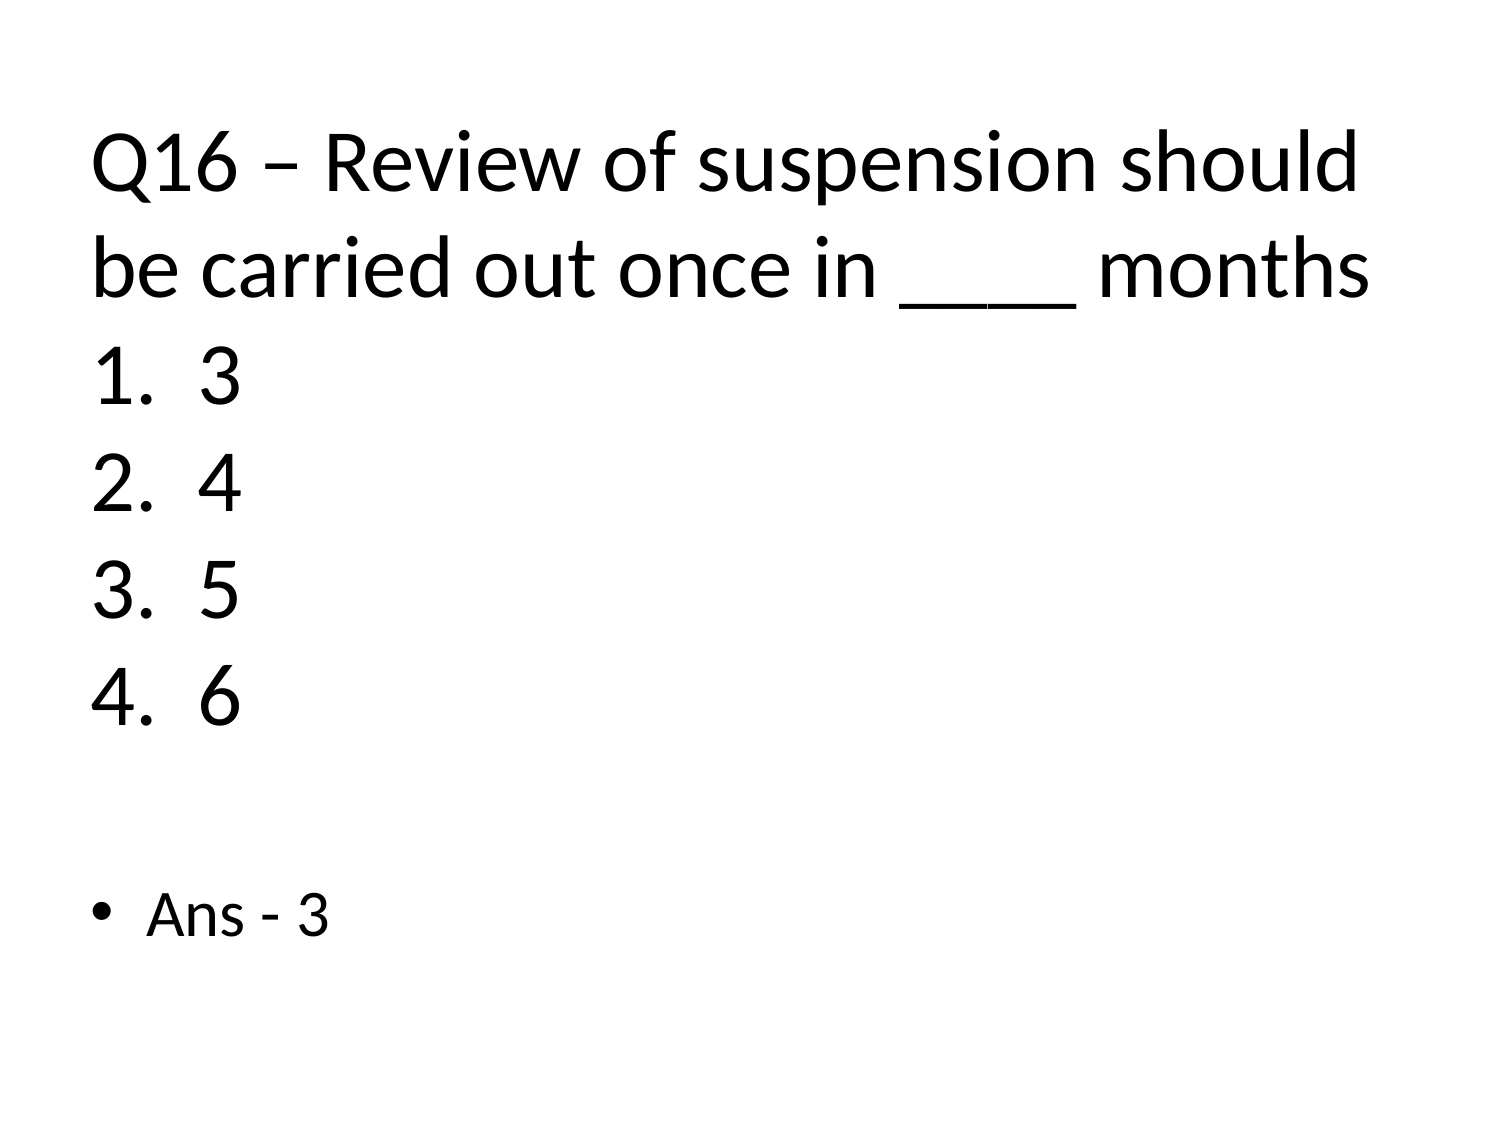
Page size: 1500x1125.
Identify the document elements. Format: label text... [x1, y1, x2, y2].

list Ans - 3 [75, 862, 1425, 1005]
title Q16 – Review of suspension should be carried out once in ____ months 1. 3 2. 4 3. 5 4. 6 [75, 45, 1425, 800]
